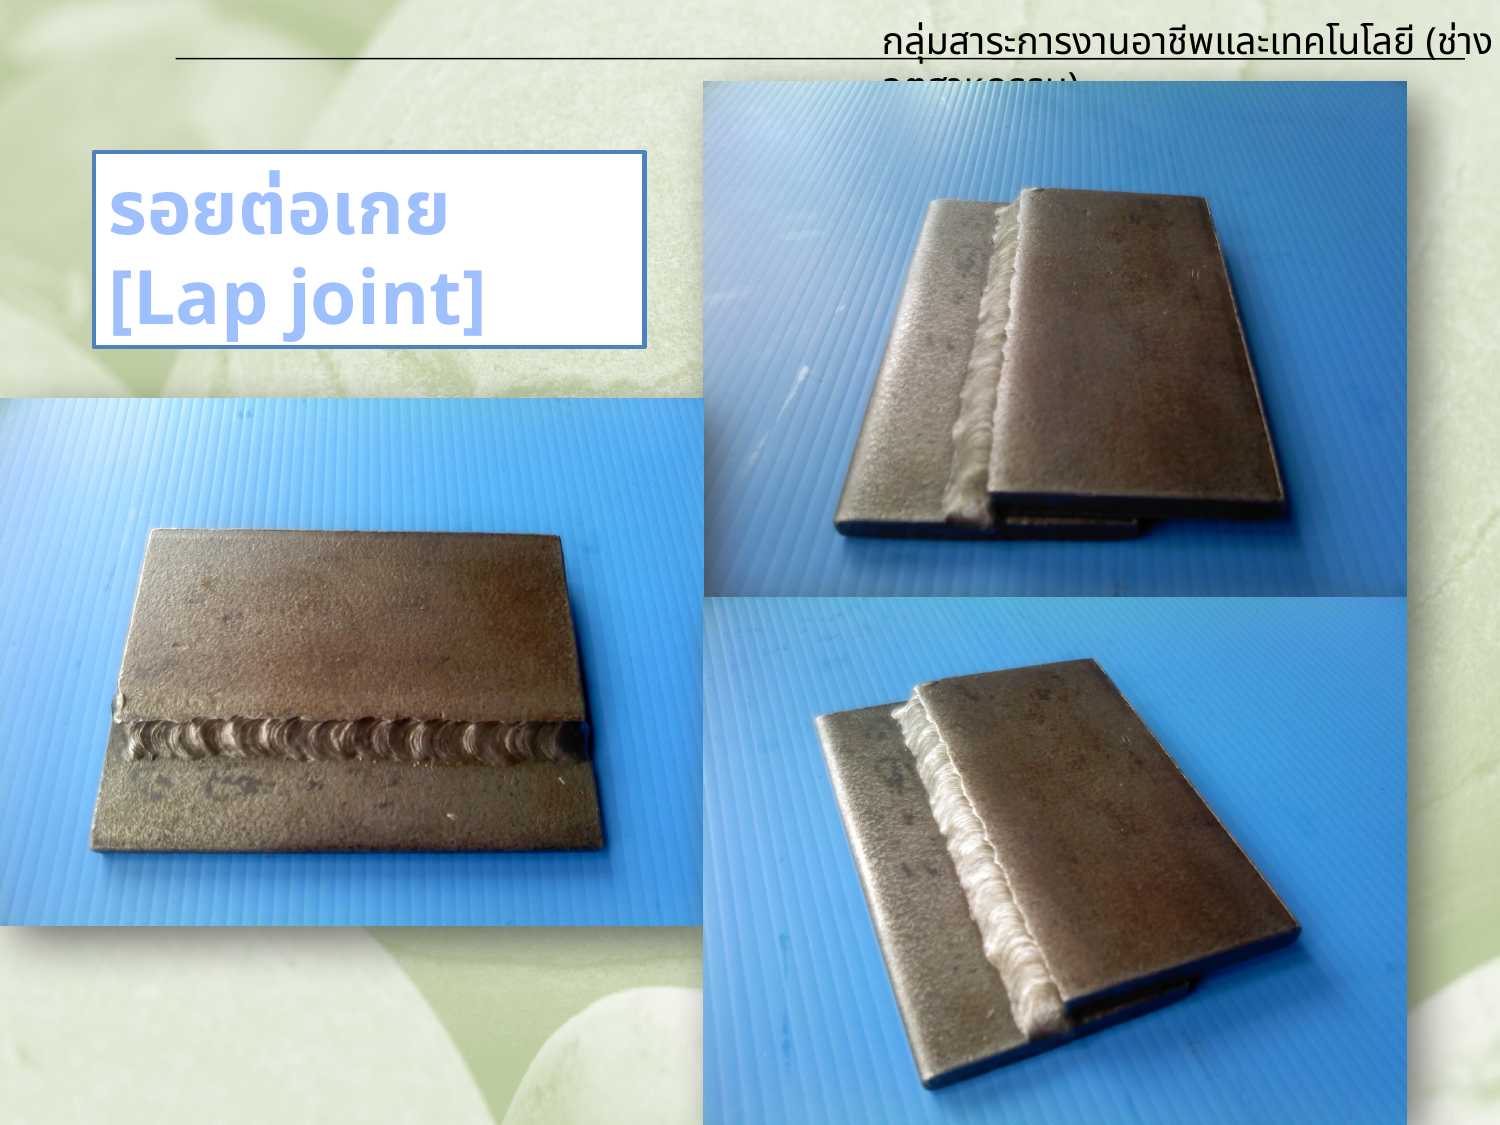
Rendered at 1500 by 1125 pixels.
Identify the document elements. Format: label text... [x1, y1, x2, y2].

text_box รอยต่อเกย [Lap joint] [92, 150, 647, 349]
text_box กลุ่มสาระการงานอาชีพและเทคโนโลยี (ช่างอุตสาหกรรม) [867, 9, 1500, 115]
picture [0, 81, 1407, 1125]
